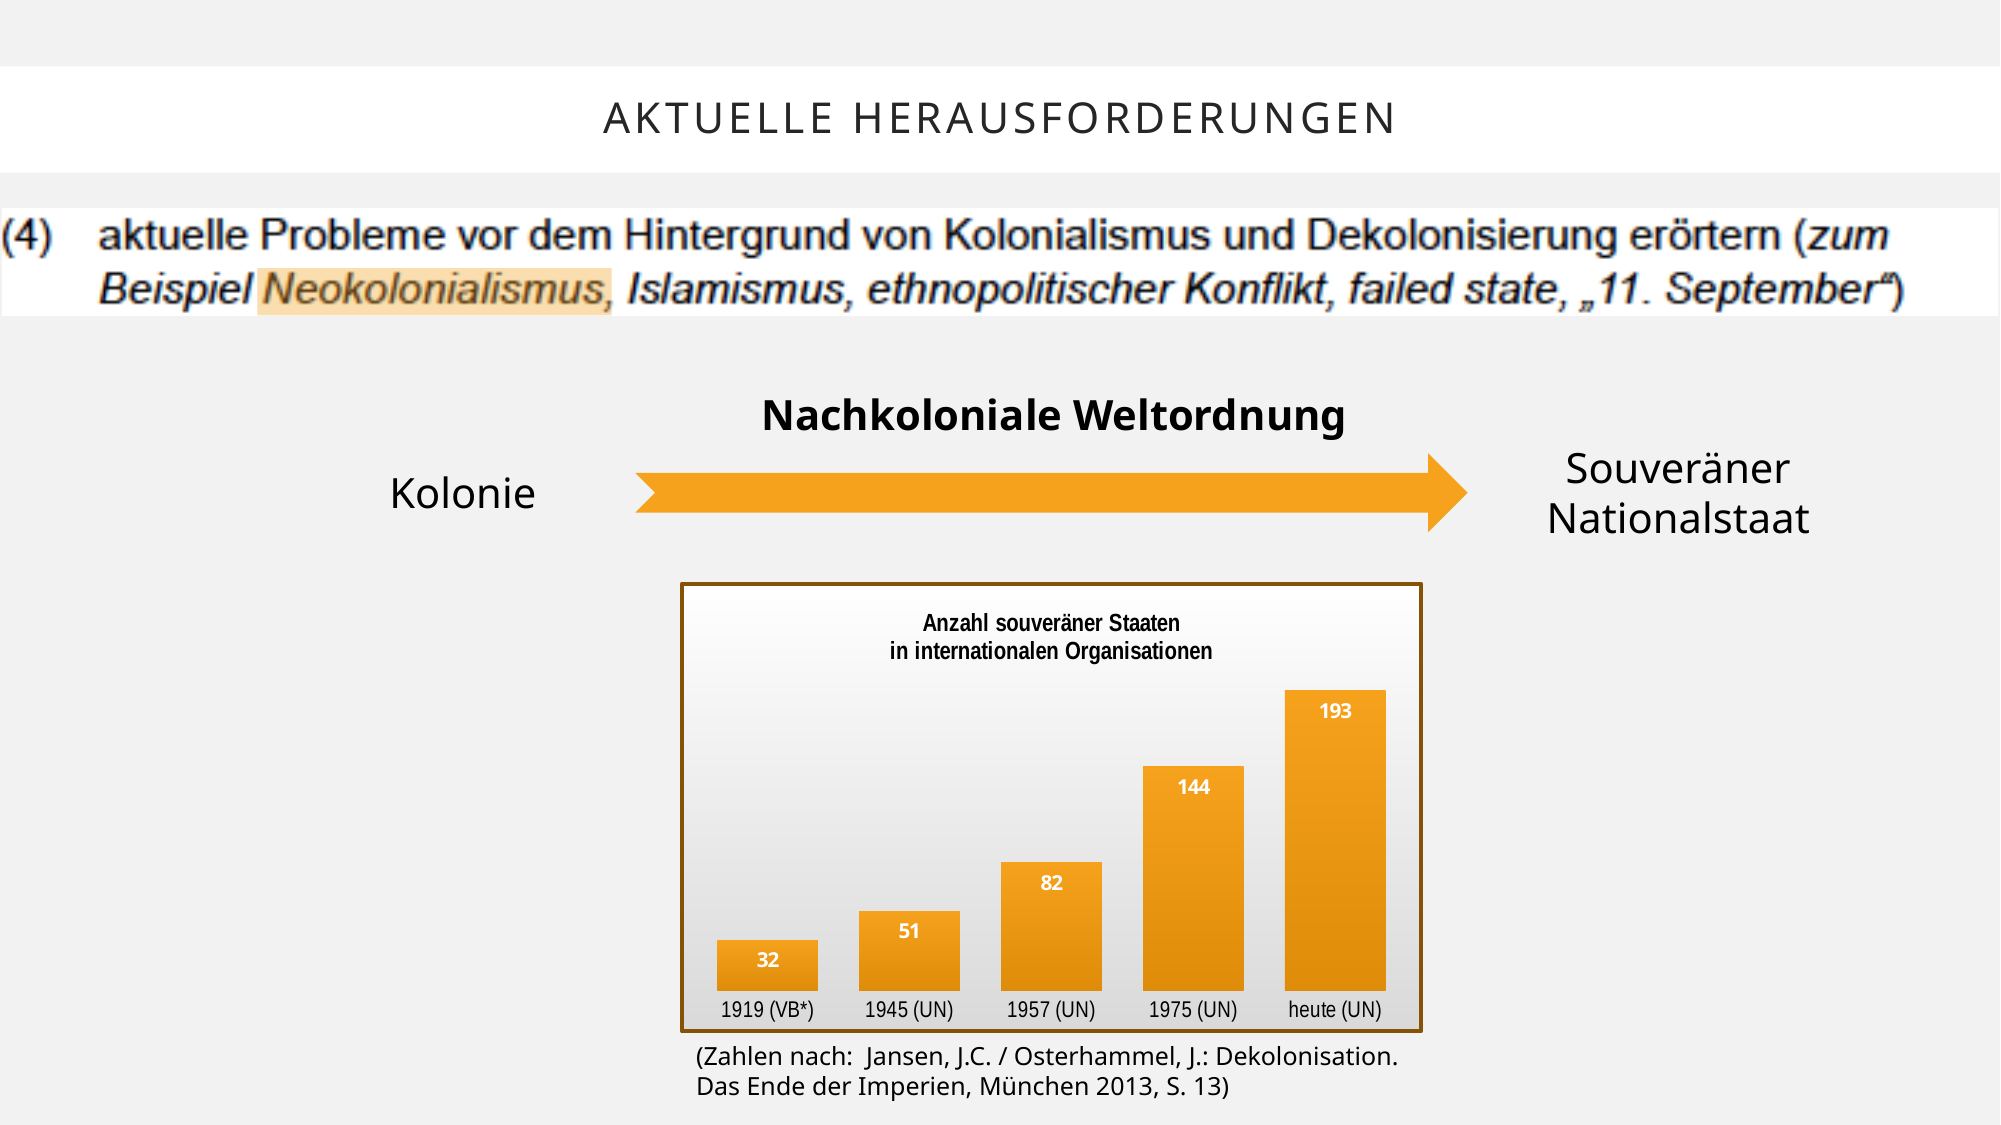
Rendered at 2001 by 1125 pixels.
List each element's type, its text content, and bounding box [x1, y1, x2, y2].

text_box (Zahlen nach: Jansen, J.C. / Osterhammel, J.: Dekolonisation. Das Ende der Imperien, München 2013, S. 13) [681, 1034, 1424, 1108]
text_box [642, 452, 1469, 534]
text_box Souveräner Nationalstaat [1499, 434, 1857, 549]
title Aktuelle Herausforderungen [0, 64, 2000, 175]
chart [679, 581, 1424, 1034]
picture [2, 208, 1999, 316]
text_box Nachkoloniale Weltordnung [641, 381, 1468, 446]
text_box Kolonie [284, 459, 642, 525]
